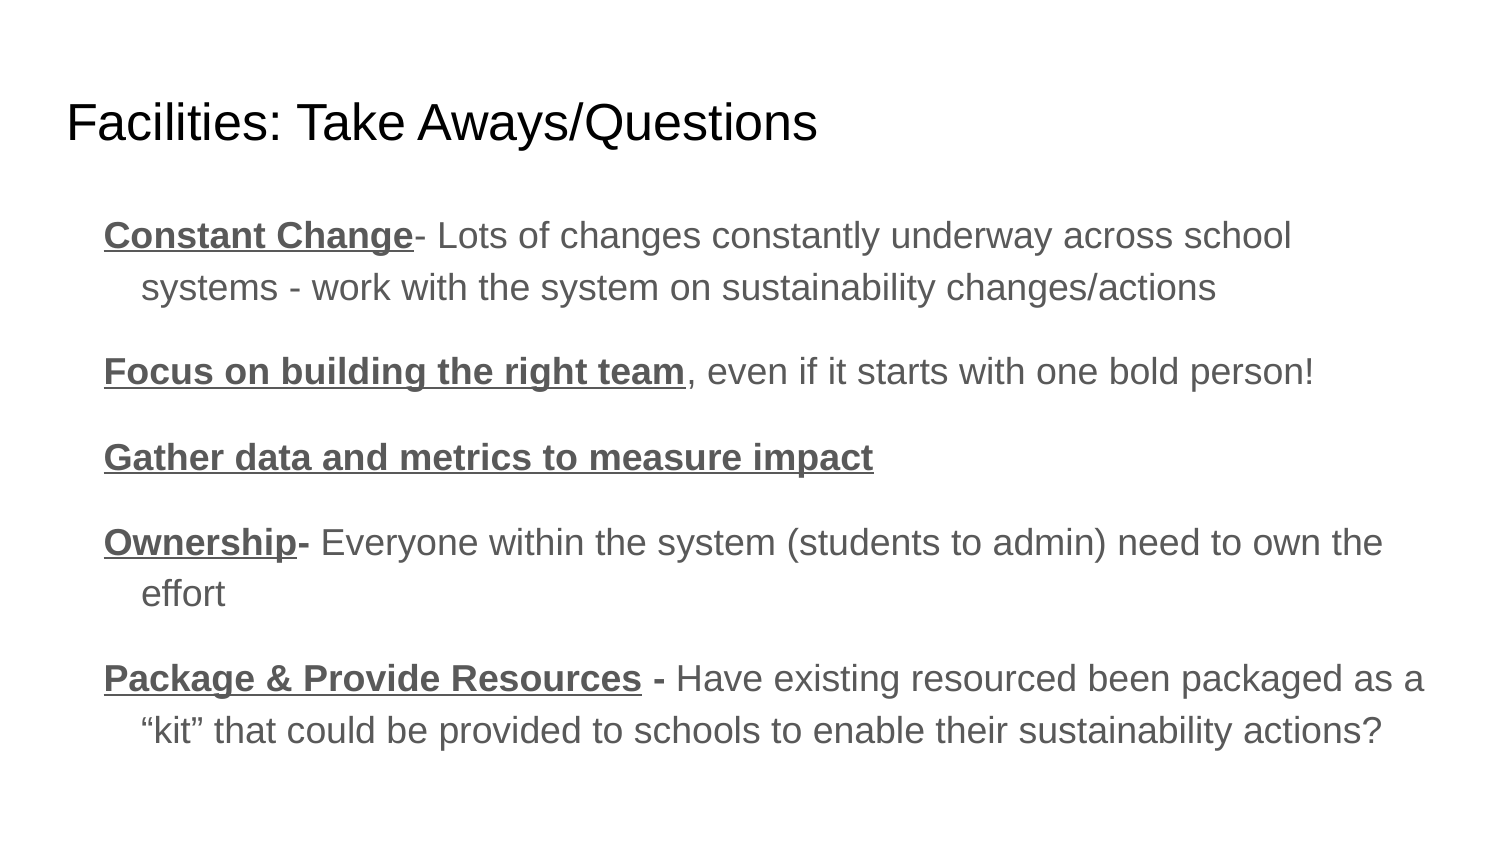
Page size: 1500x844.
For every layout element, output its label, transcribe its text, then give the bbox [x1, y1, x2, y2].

list Constant Change- Lots of changes constantly underway across school systems - work with the system on sustainability changes/actions Focus on building the right team, even if it starts with one bold person! Gather data and metrics to measure impact Ownership- Everyone within the system (students to admin) need to own the effort Package & Provide Resources - Have existing resourced been packaged as a “kit” that could be provided to schools to enable their sustainability actions? [51, 189, 1449, 750]
title Facilities: Take Aways/Questions [51, 72, 1449, 167]
